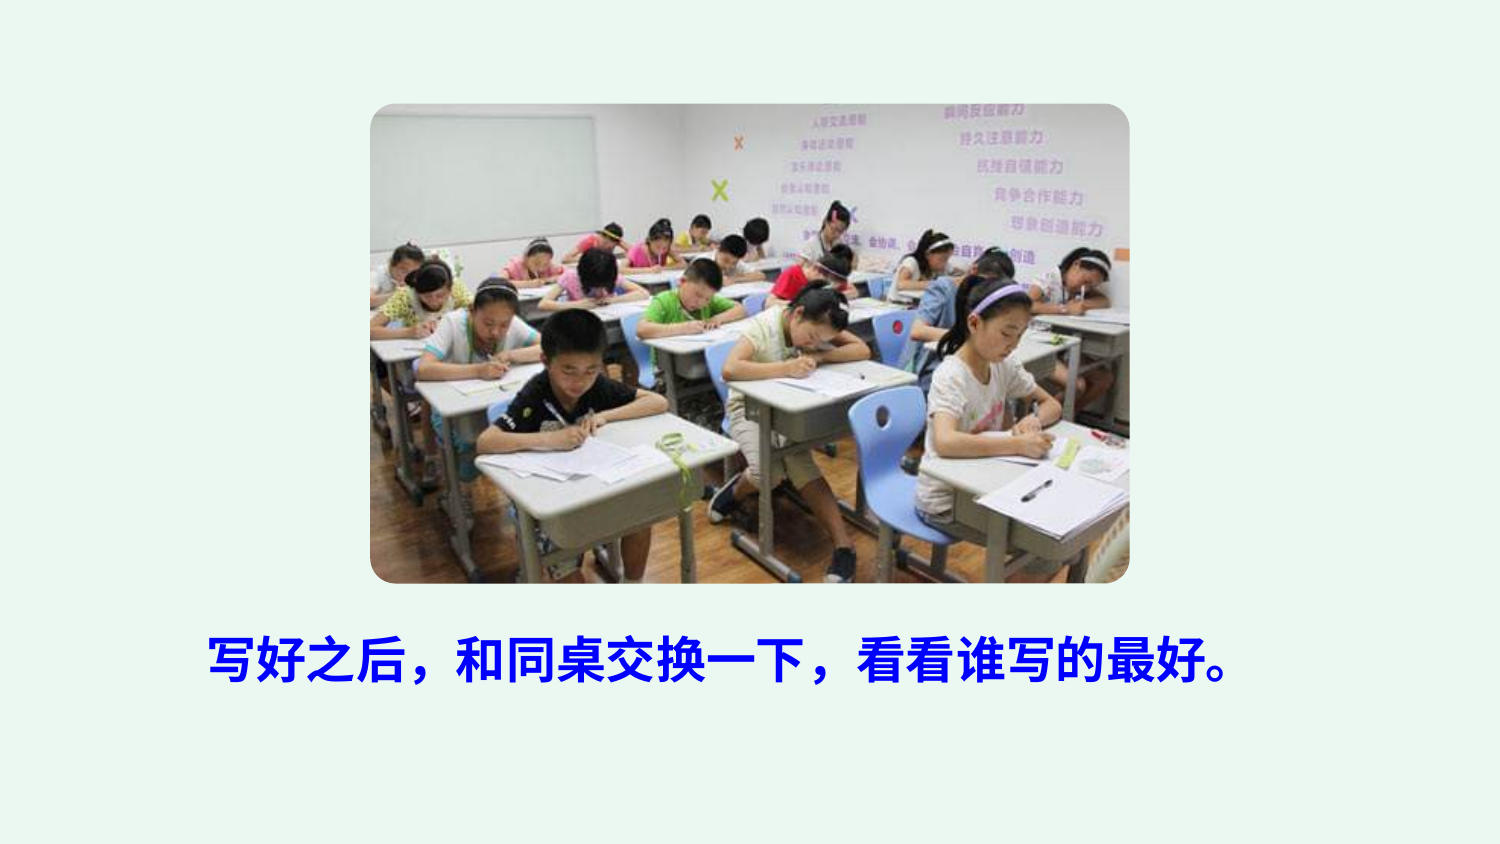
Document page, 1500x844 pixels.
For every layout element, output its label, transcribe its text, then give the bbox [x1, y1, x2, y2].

picture [369, 103, 1130, 584]
text_box 写好之后，和同桌交换一下，看看谁写的最好。 [194, 622, 1468, 695]
